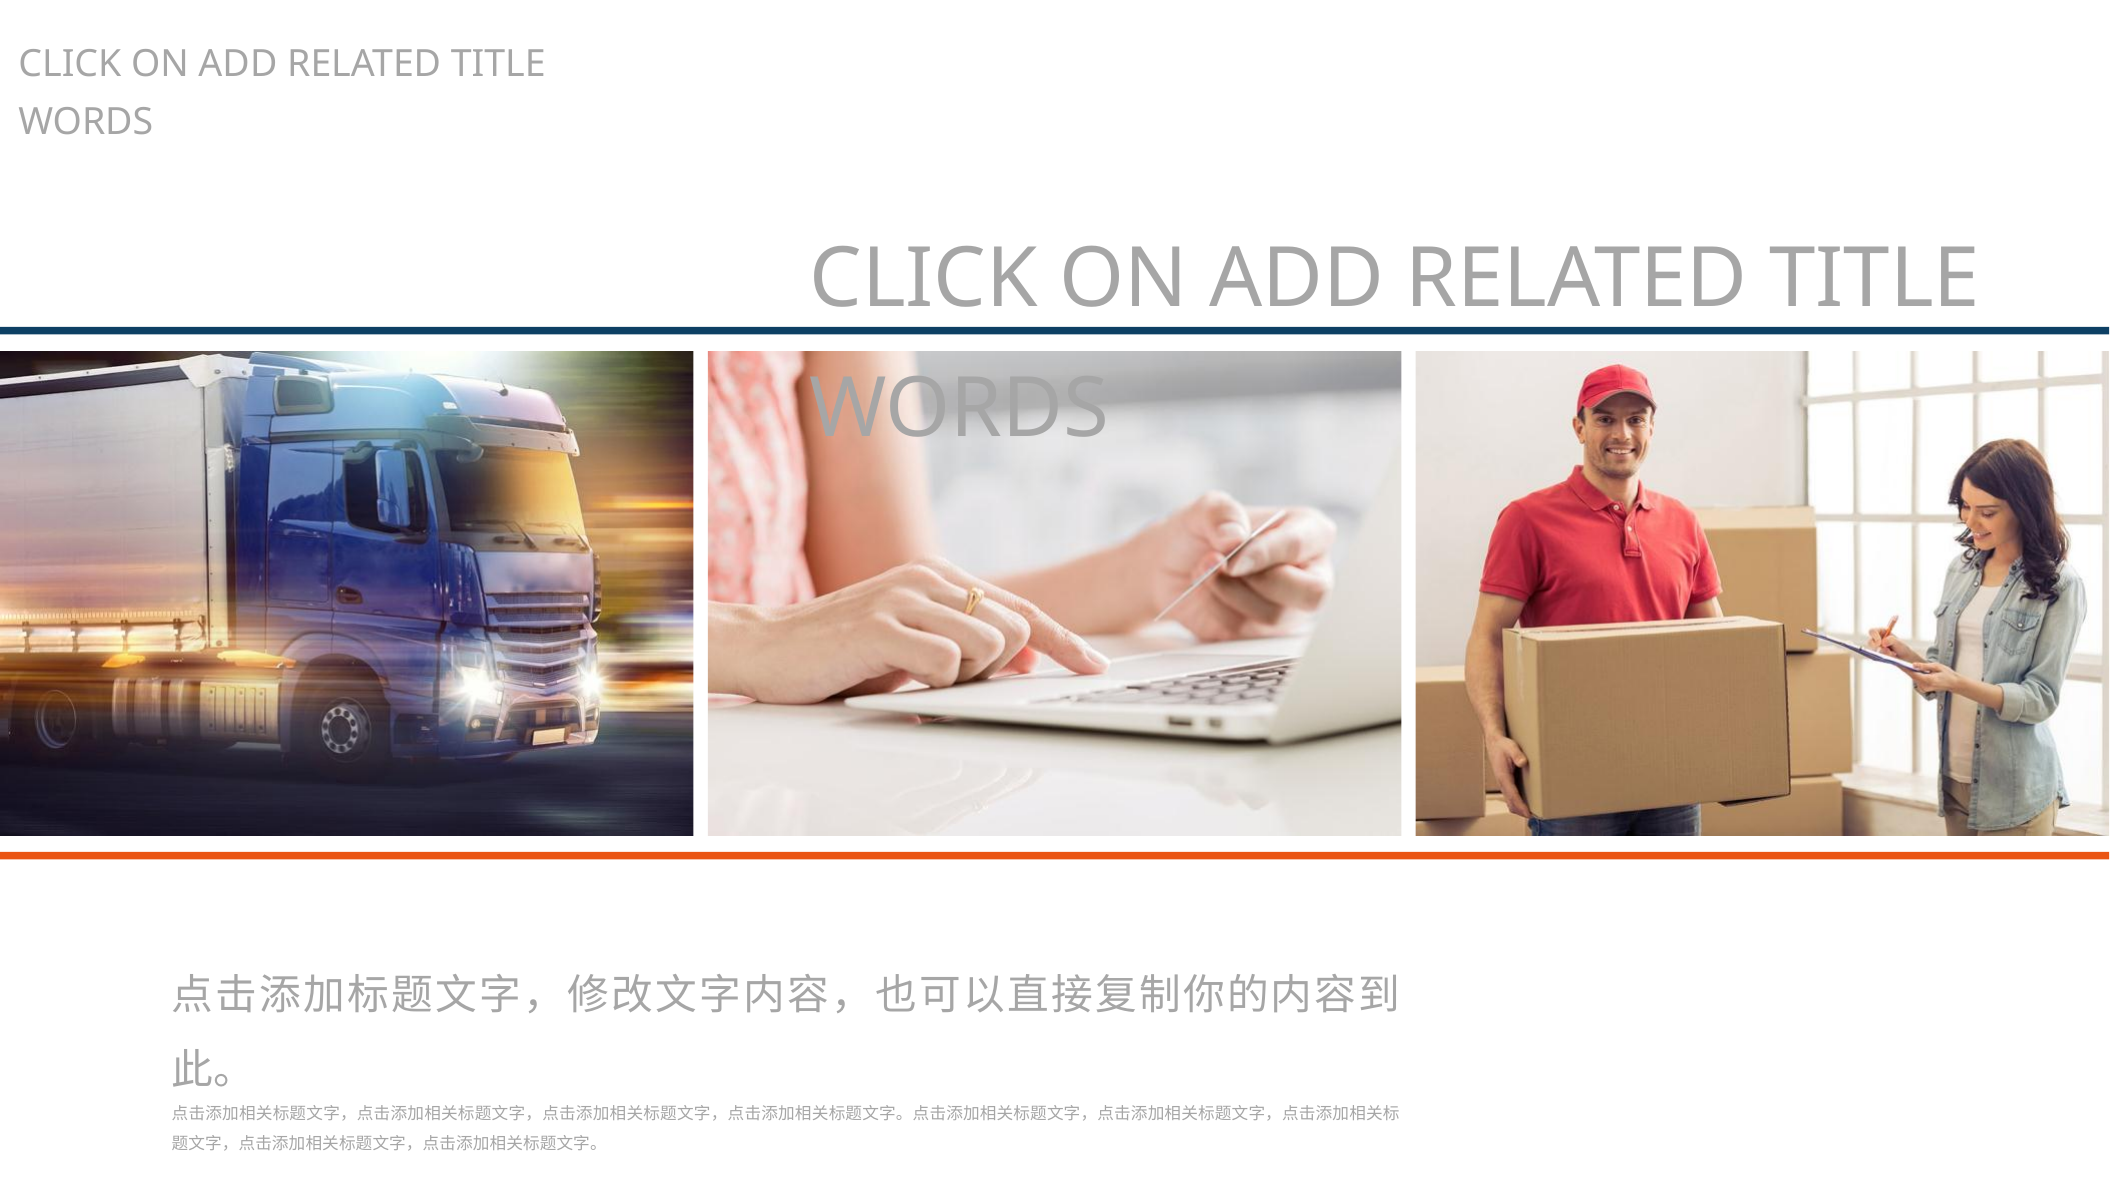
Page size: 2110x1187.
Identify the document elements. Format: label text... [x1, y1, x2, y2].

text_box [0, 350, 694, 836]
text_box [0, 851, 2110, 860]
text_box [707, 350, 1402, 836]
text_box [1415, 461, 2110, 836]
text_box CLICK ON ADD RELATED TITLE WORDS [794, 185, 2110, 461]
text_box CLICK ON ADD RELATED TITLE WORDS [3, 18, 595, 150]
text_box [0, 326, 794, 335]
text_box 点击添加标题文字，修改文字内容，也可以直接复制你的内容到此。 点击添加相关标题文字，点击添加相关标题文字，点击添加相关标题文字，点击添加相关标题文字。点击添加相关标题文字，点击添加相关标题文字，点击添加相关标题文字，点击添加相关标题文字，点击添加相关标题文字。 [156, 935, 1416, 1161]
